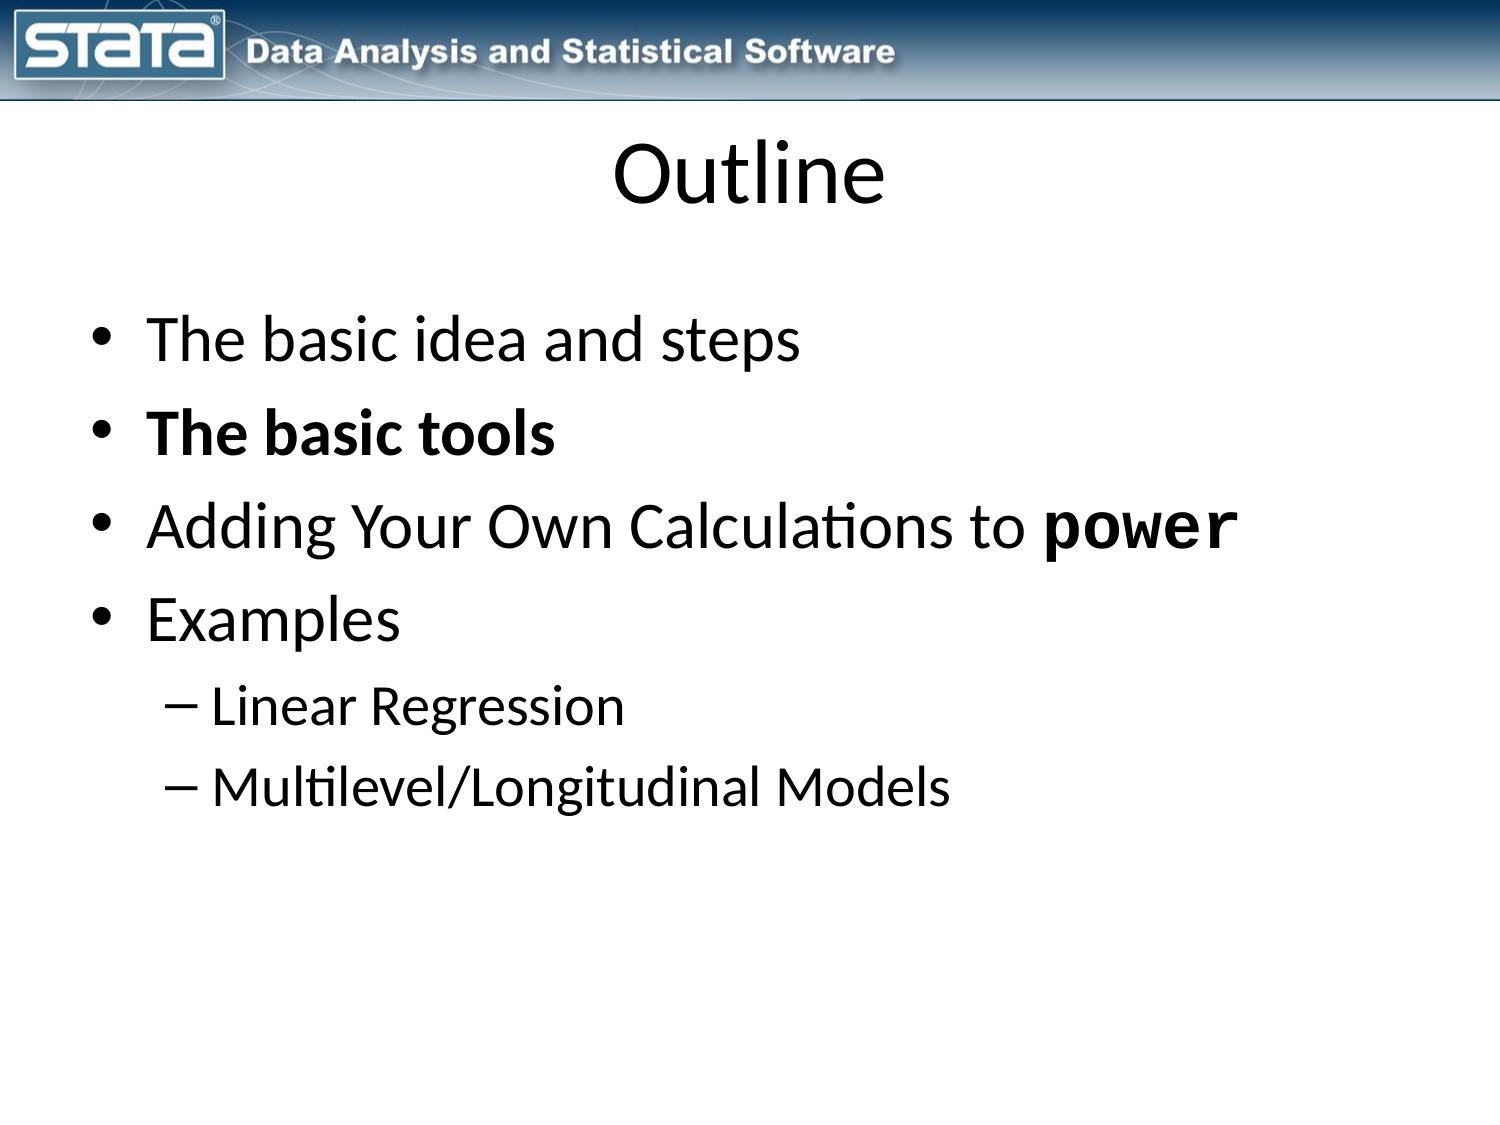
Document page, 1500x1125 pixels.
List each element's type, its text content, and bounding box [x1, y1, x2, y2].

list The basic idea and steps The basic tools Adding Your Own Calculations to power Examples Linear Regression Multilevel/Longitudinal Models [75, 287, 1425, 1013]
picture [0, 0, 1500, 102]
title Outline [75, 109, 1425, 233]
